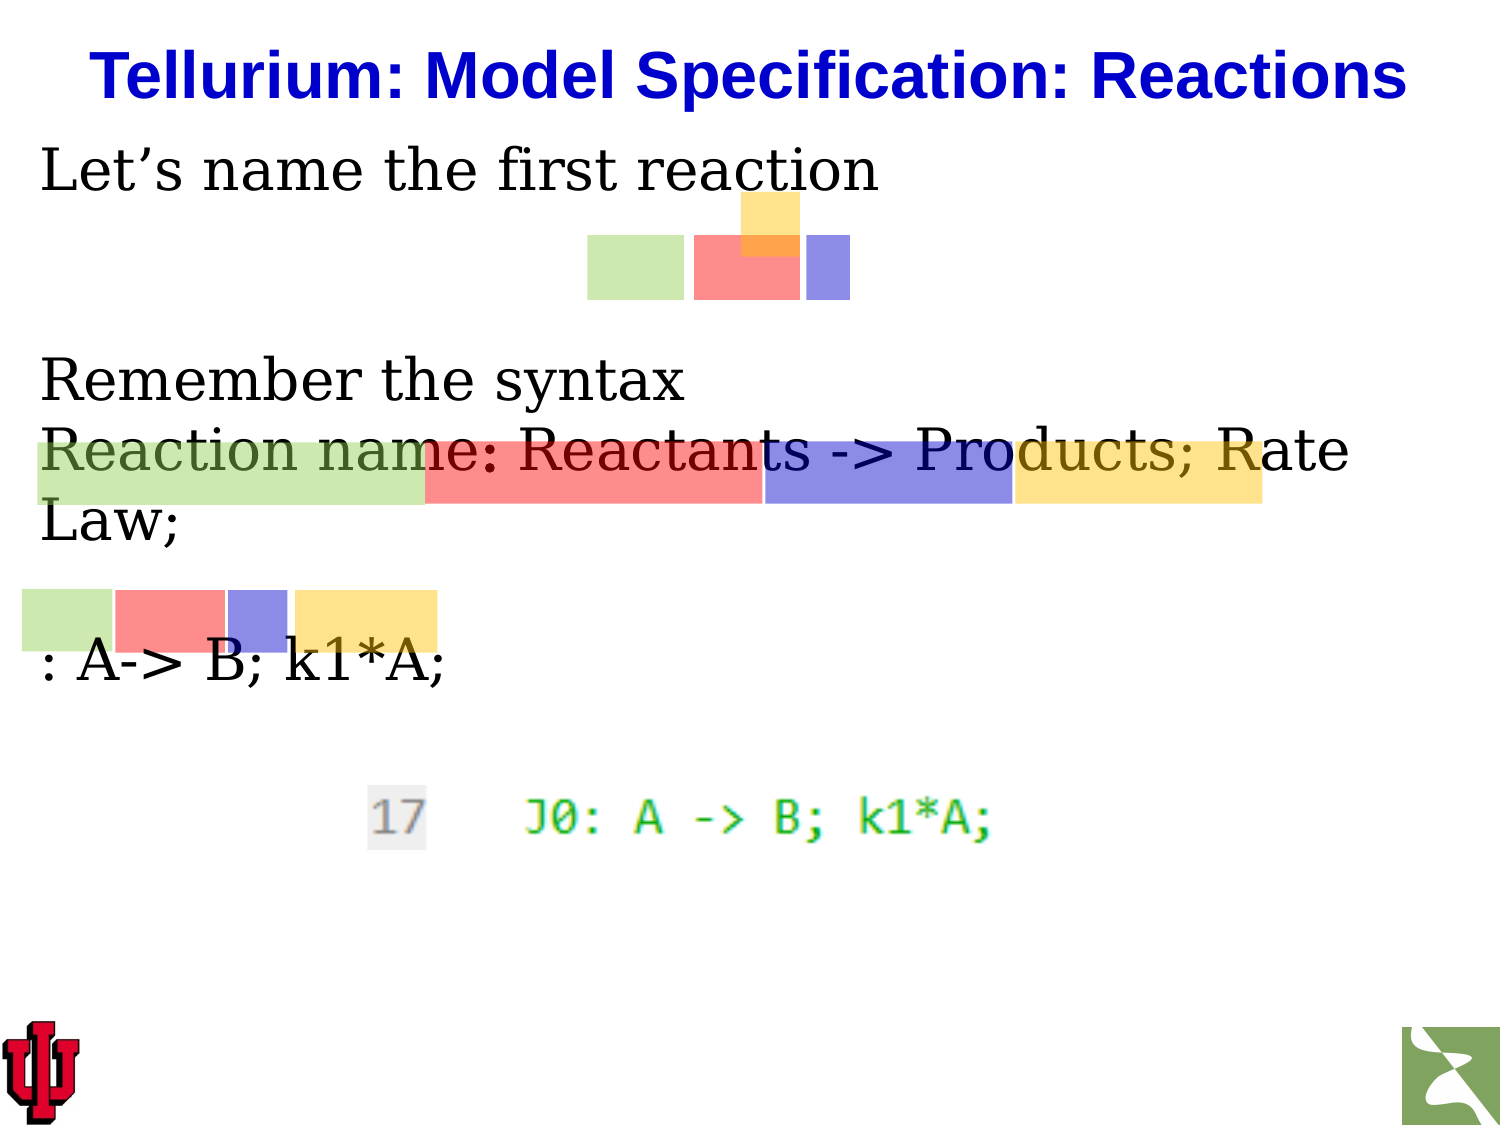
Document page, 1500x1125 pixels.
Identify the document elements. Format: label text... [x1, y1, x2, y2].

text_box [423, 439, 763, 506]
text_box [35, 440, 427, 507]
text_box [585, 233, 686, 302]
text_box [293, 588, 439, 655]
picture [0, 1020, 80, 1125]
picture [367, 784, 1068, 851]
title Tellurium: Model Specification: Reactions [0, 19, 1500, 112]
text_box [0, 556, 1500, 663]
text_box [763, 439, 1013, 506]
text_box [226, 588, 290, 655]
text_box [0, 112, 1500, 478]
picture [1402, 1027, 1500, 1125]
text_box [739, 190, 802, 259]
text_box [1013, 439, 1264, 506]
text_box [804, 233, 852, 302]
text_box [692, 233, 802, 302]
